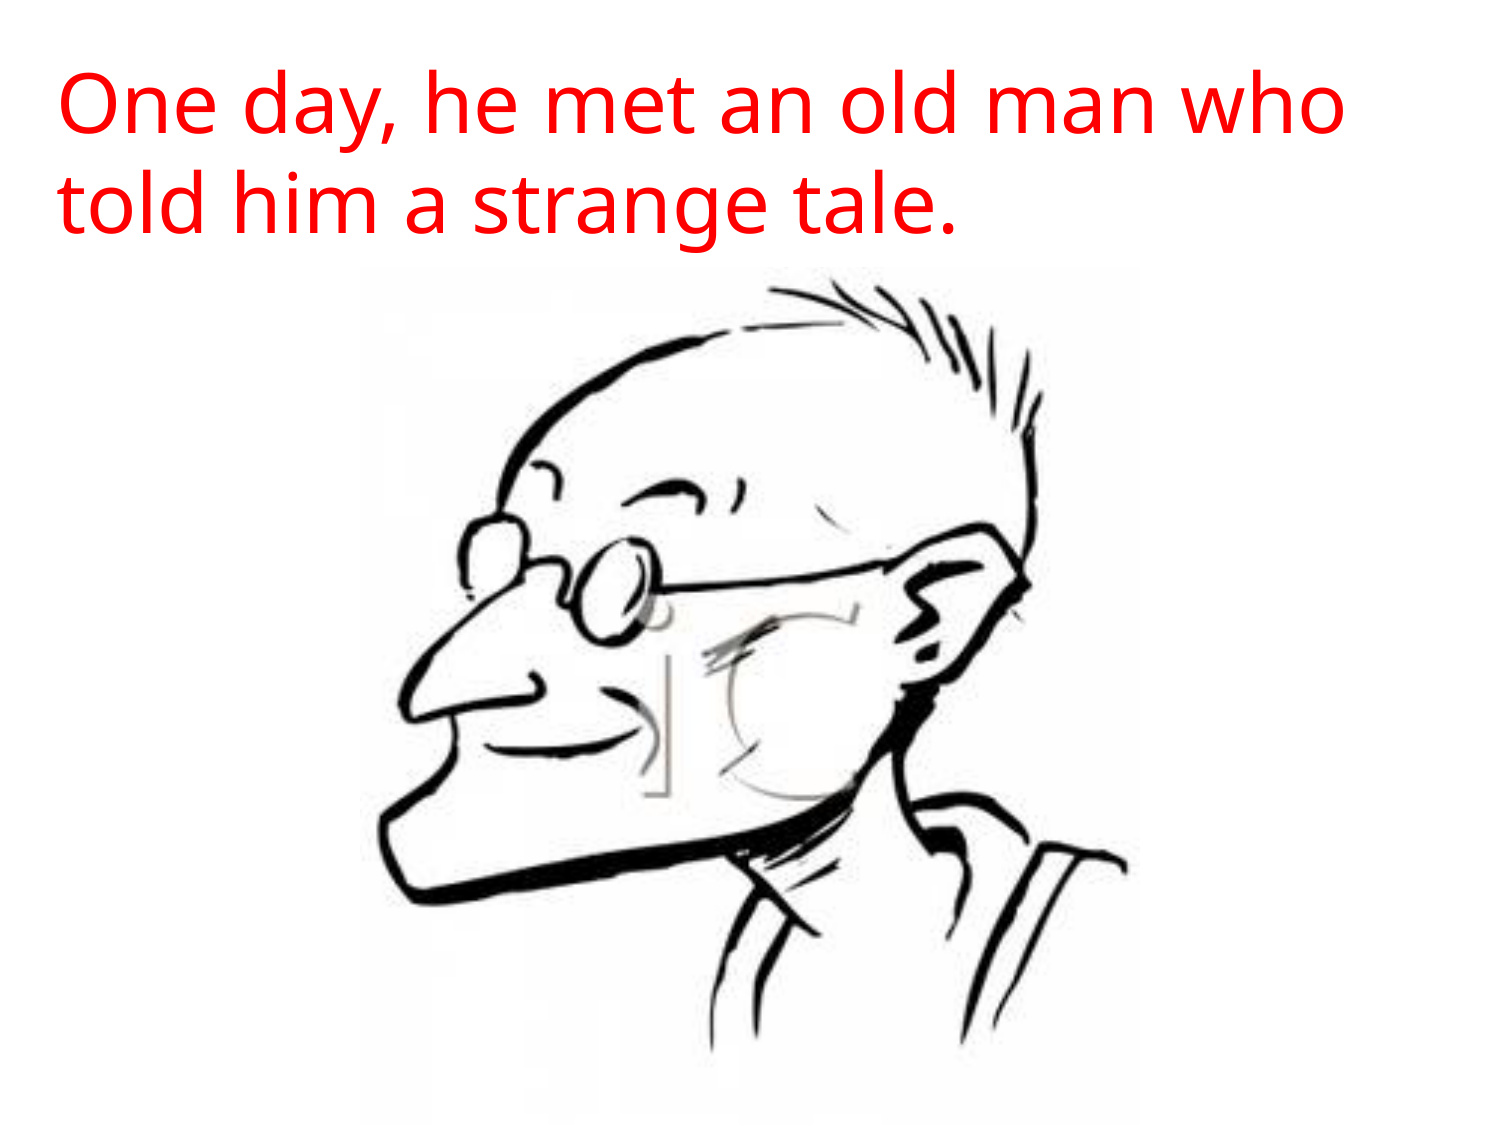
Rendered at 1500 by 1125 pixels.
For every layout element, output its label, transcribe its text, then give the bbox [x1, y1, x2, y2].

text_box One day, he met an old man who told him a strange tale. [41, 42, 1500, 258]
picture [359, 266, 1140, 1125]
